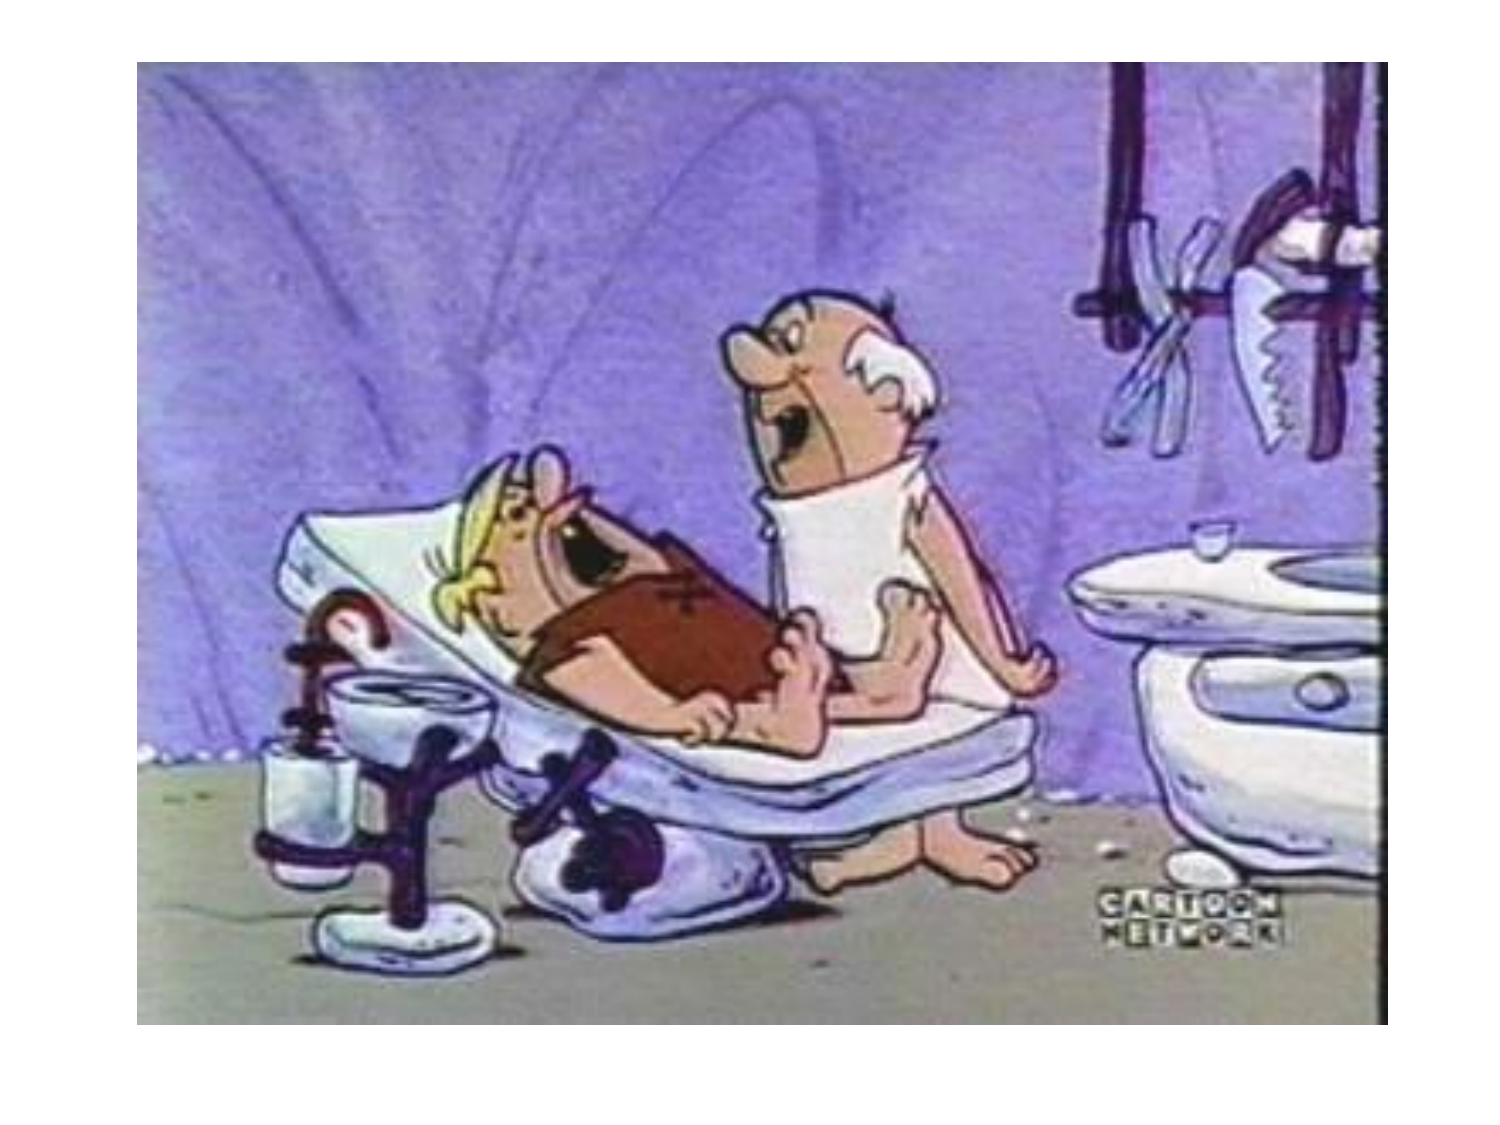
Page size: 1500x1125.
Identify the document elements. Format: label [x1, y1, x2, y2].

list [137, 62, 1388, 1026]
